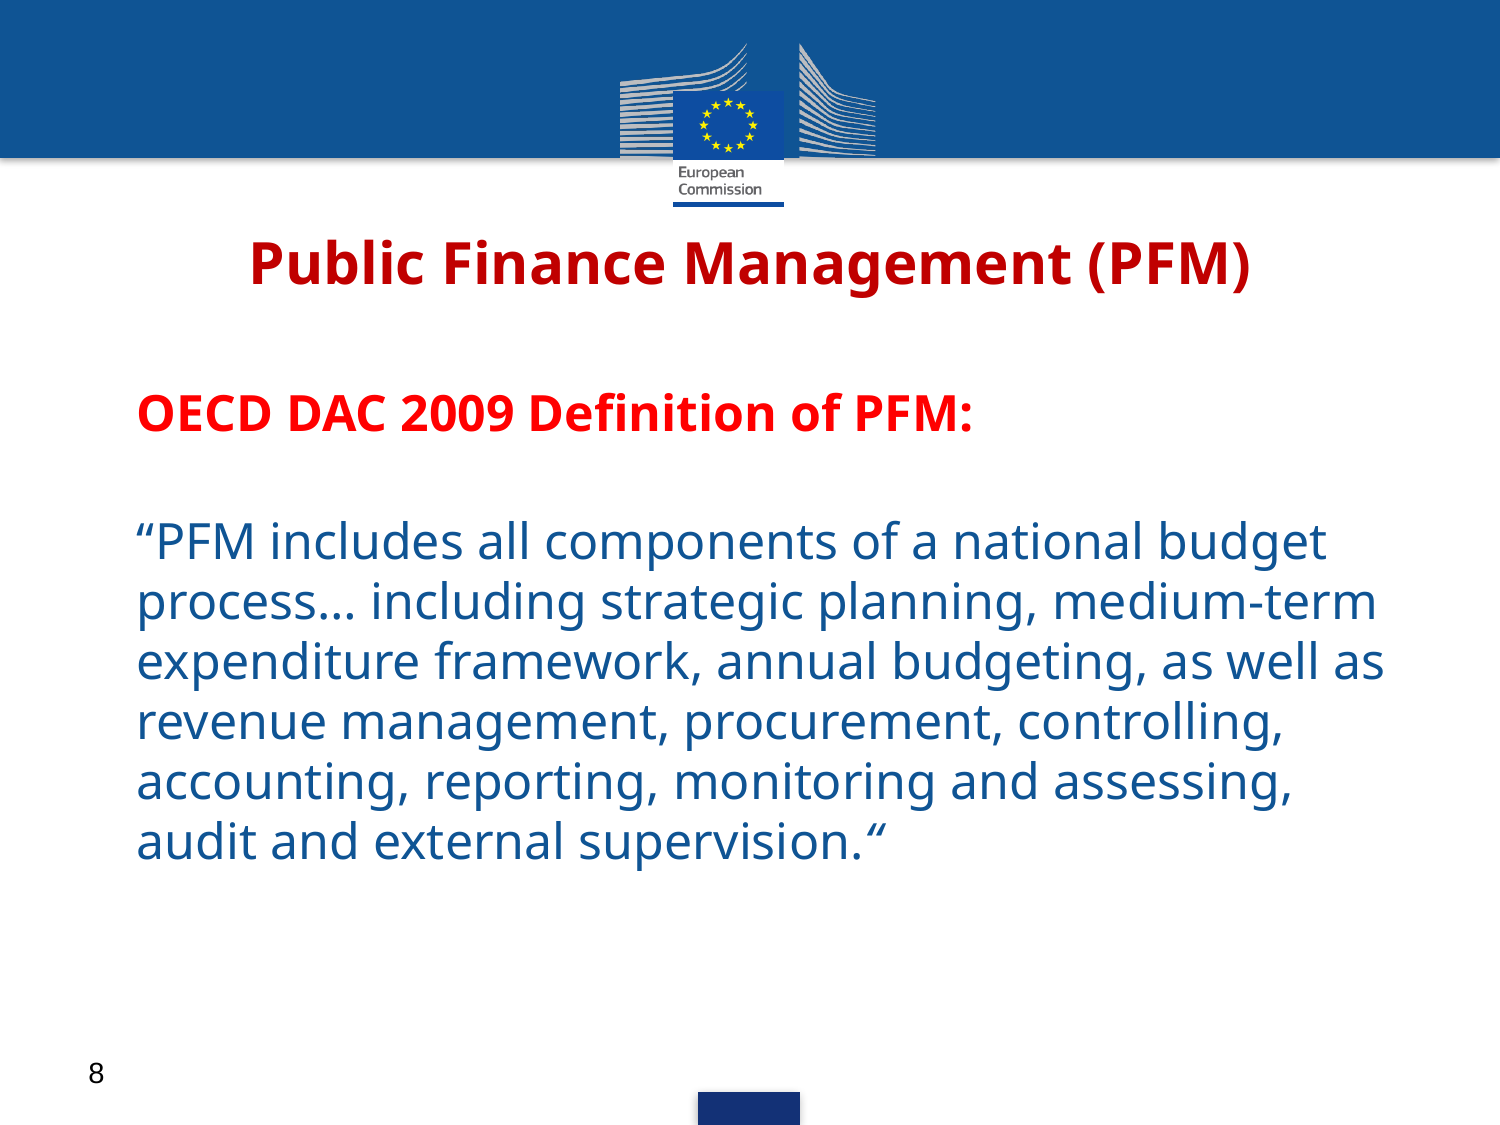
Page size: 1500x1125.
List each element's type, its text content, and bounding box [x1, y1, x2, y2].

title [0, 0, 1500, 184]
slide_number 8 [0, 1046, 120, 1125]
text_box Public Finance Management (PFM) [0, 184, 1500, 338]
list OECD DAC 2009 Definition of PFM: “PFM includes all components of a national budget process… including strategic planning, medium-term expenditure framework, annual budgeting, as well as revenue management, procurement, controlling, accounting, reporting, monitoring and assessing, audit and external supervision.“ [46, 373, 1432, 1055]
